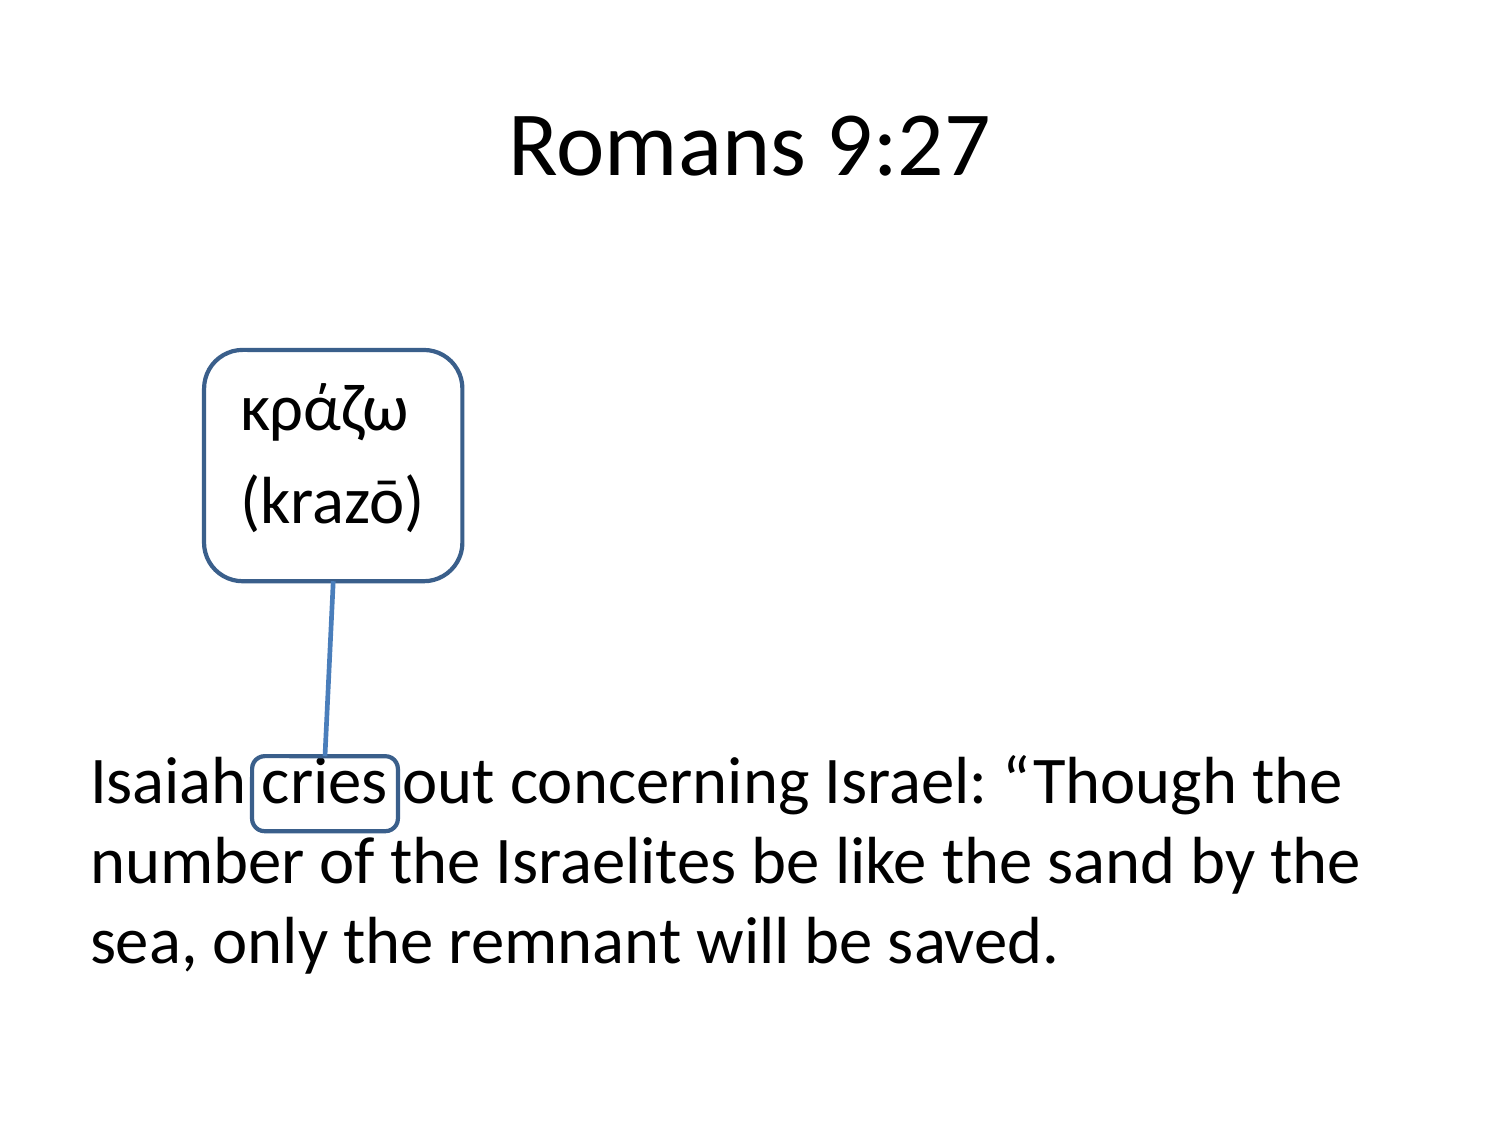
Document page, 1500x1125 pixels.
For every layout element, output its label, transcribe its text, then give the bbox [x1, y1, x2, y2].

text_box [249, 754, 401, 834]
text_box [324, 581, 334, 757]
list κράζω (krazō) Isaiah cries out concerning Israel: “Though the number of the Israelites be like the sand by the sea, only the remnant will be saved. [75, 262, 1425, 1005]
title Romans 9:27 [75, 45, 1425, 233]
text_box [201, 347, 465, 584]
